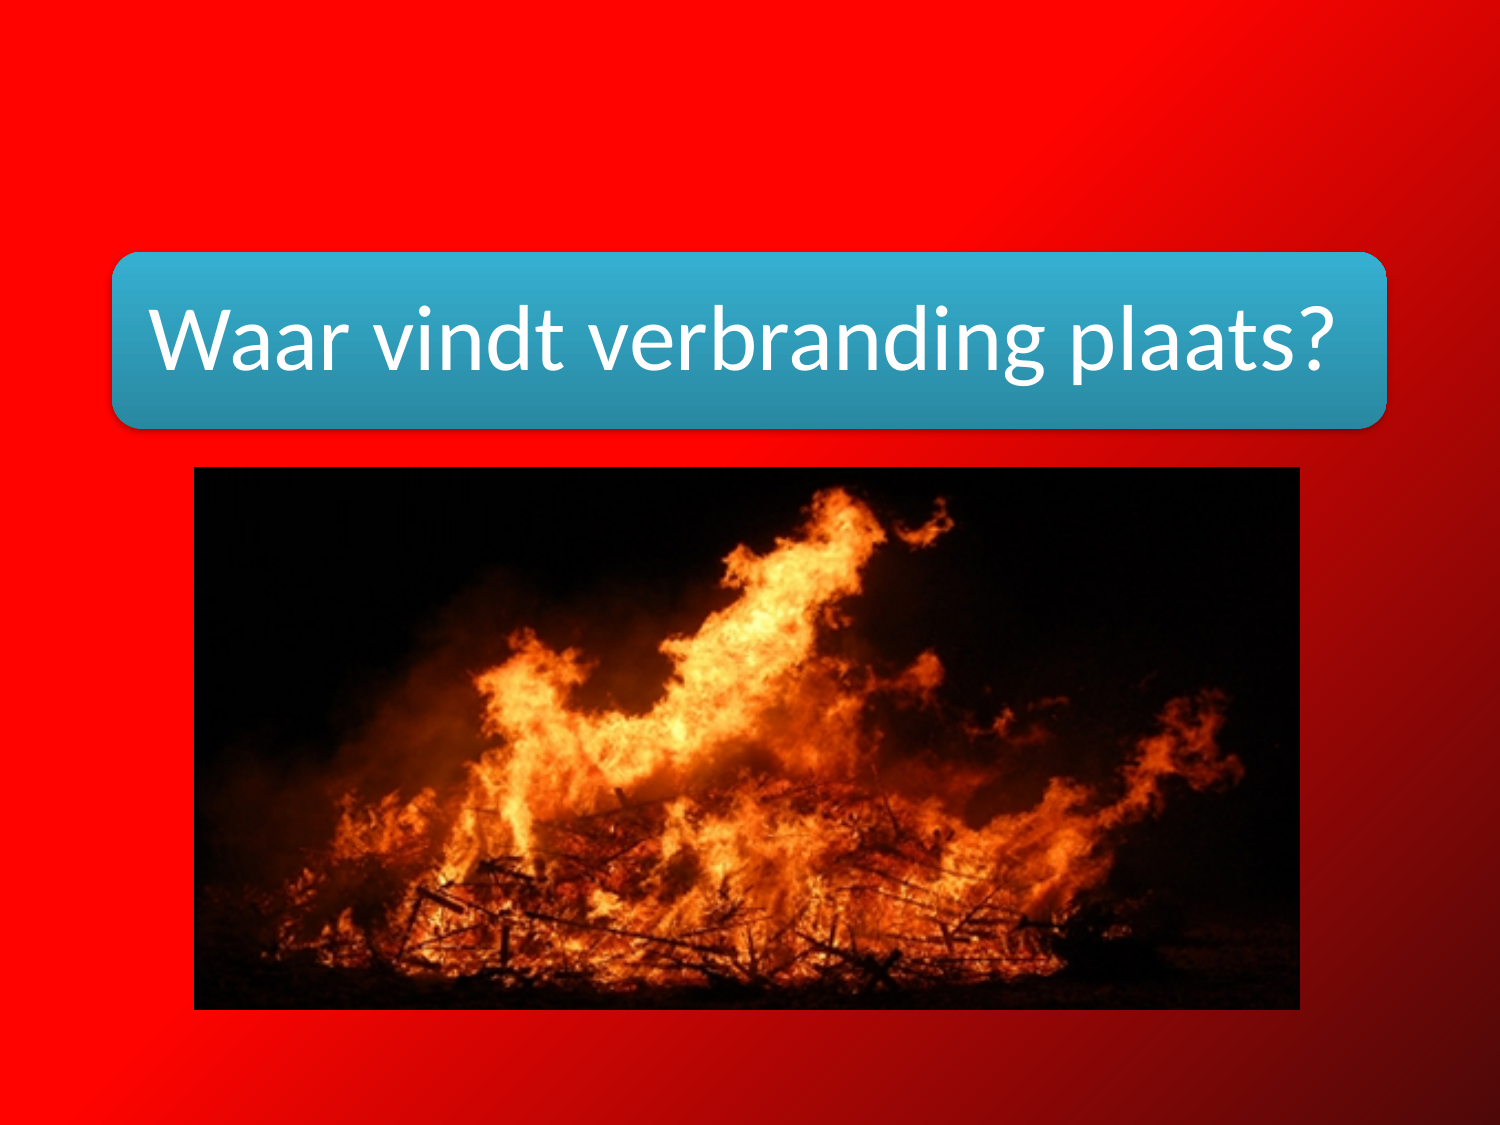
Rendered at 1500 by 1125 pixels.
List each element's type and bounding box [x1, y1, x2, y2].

text_box [111, 219, 1388, 462]
picture [194, 467, 1300, 1010]
